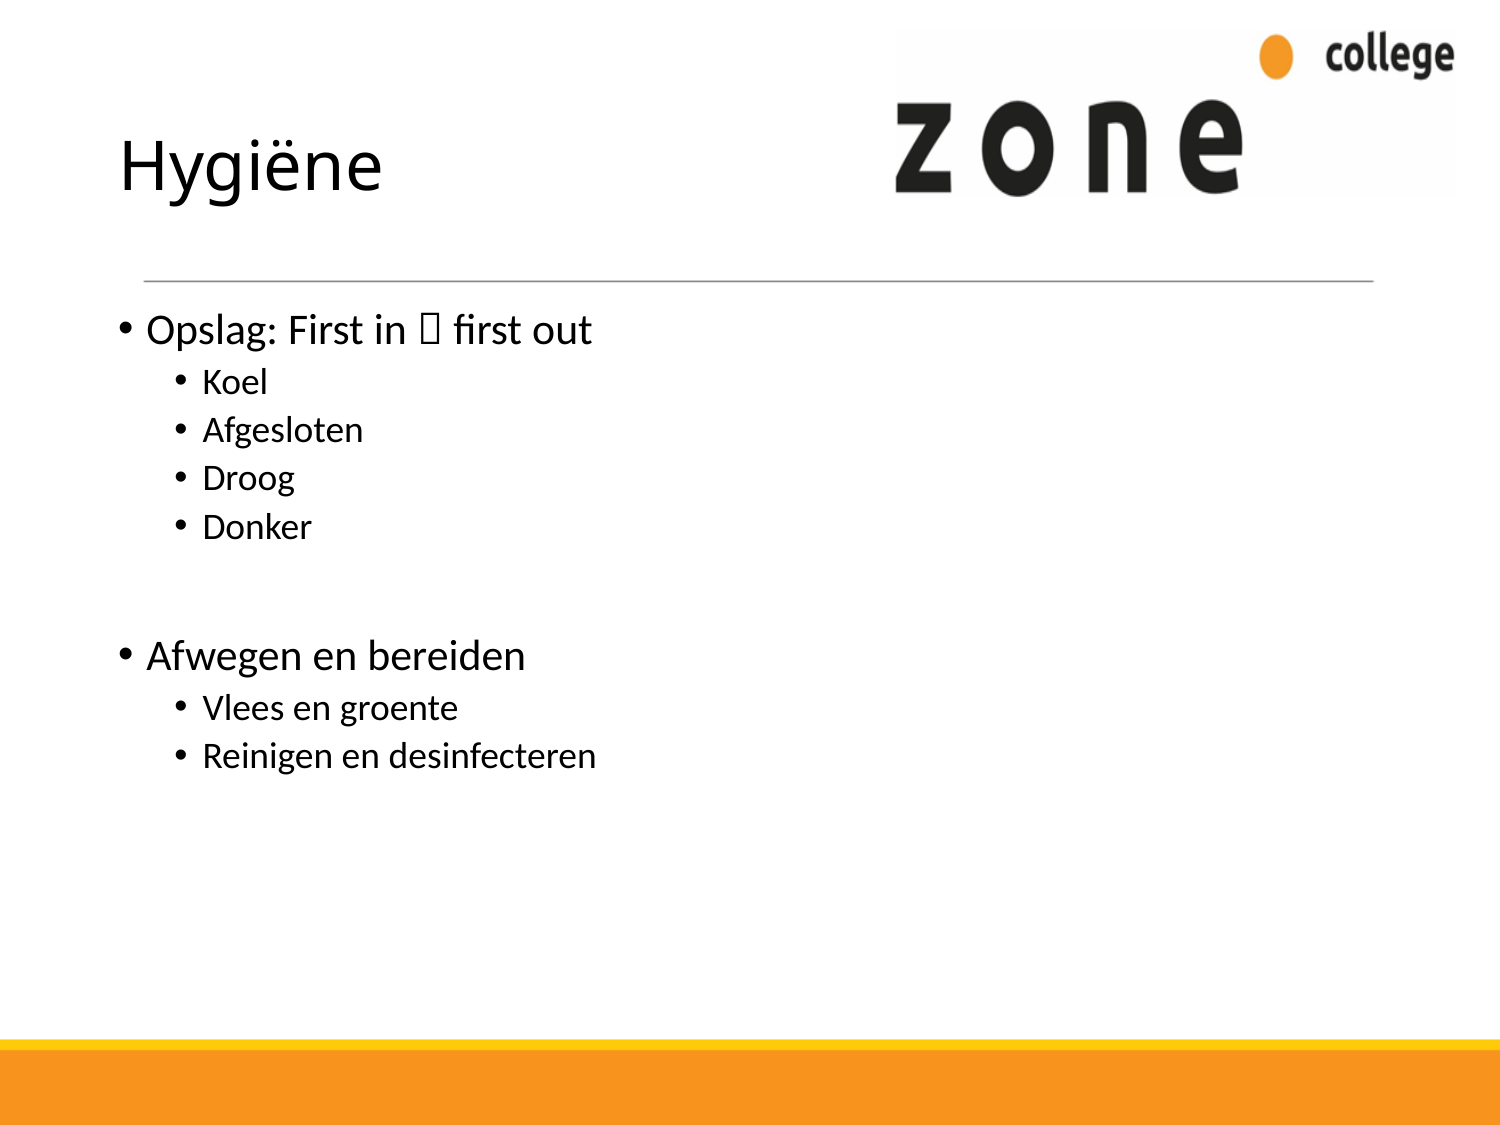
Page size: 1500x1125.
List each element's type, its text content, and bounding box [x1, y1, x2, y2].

list Opslag: First in  first out Koel Afgesloten Droog Donker Afwegen en bereiden Vlees en groente Reinigen en desinfecteren [103, 299, 1397, 1014]
title Hygiëne [103, 59, 1397, 278]
picture [0, 0, 1500, 1125]
